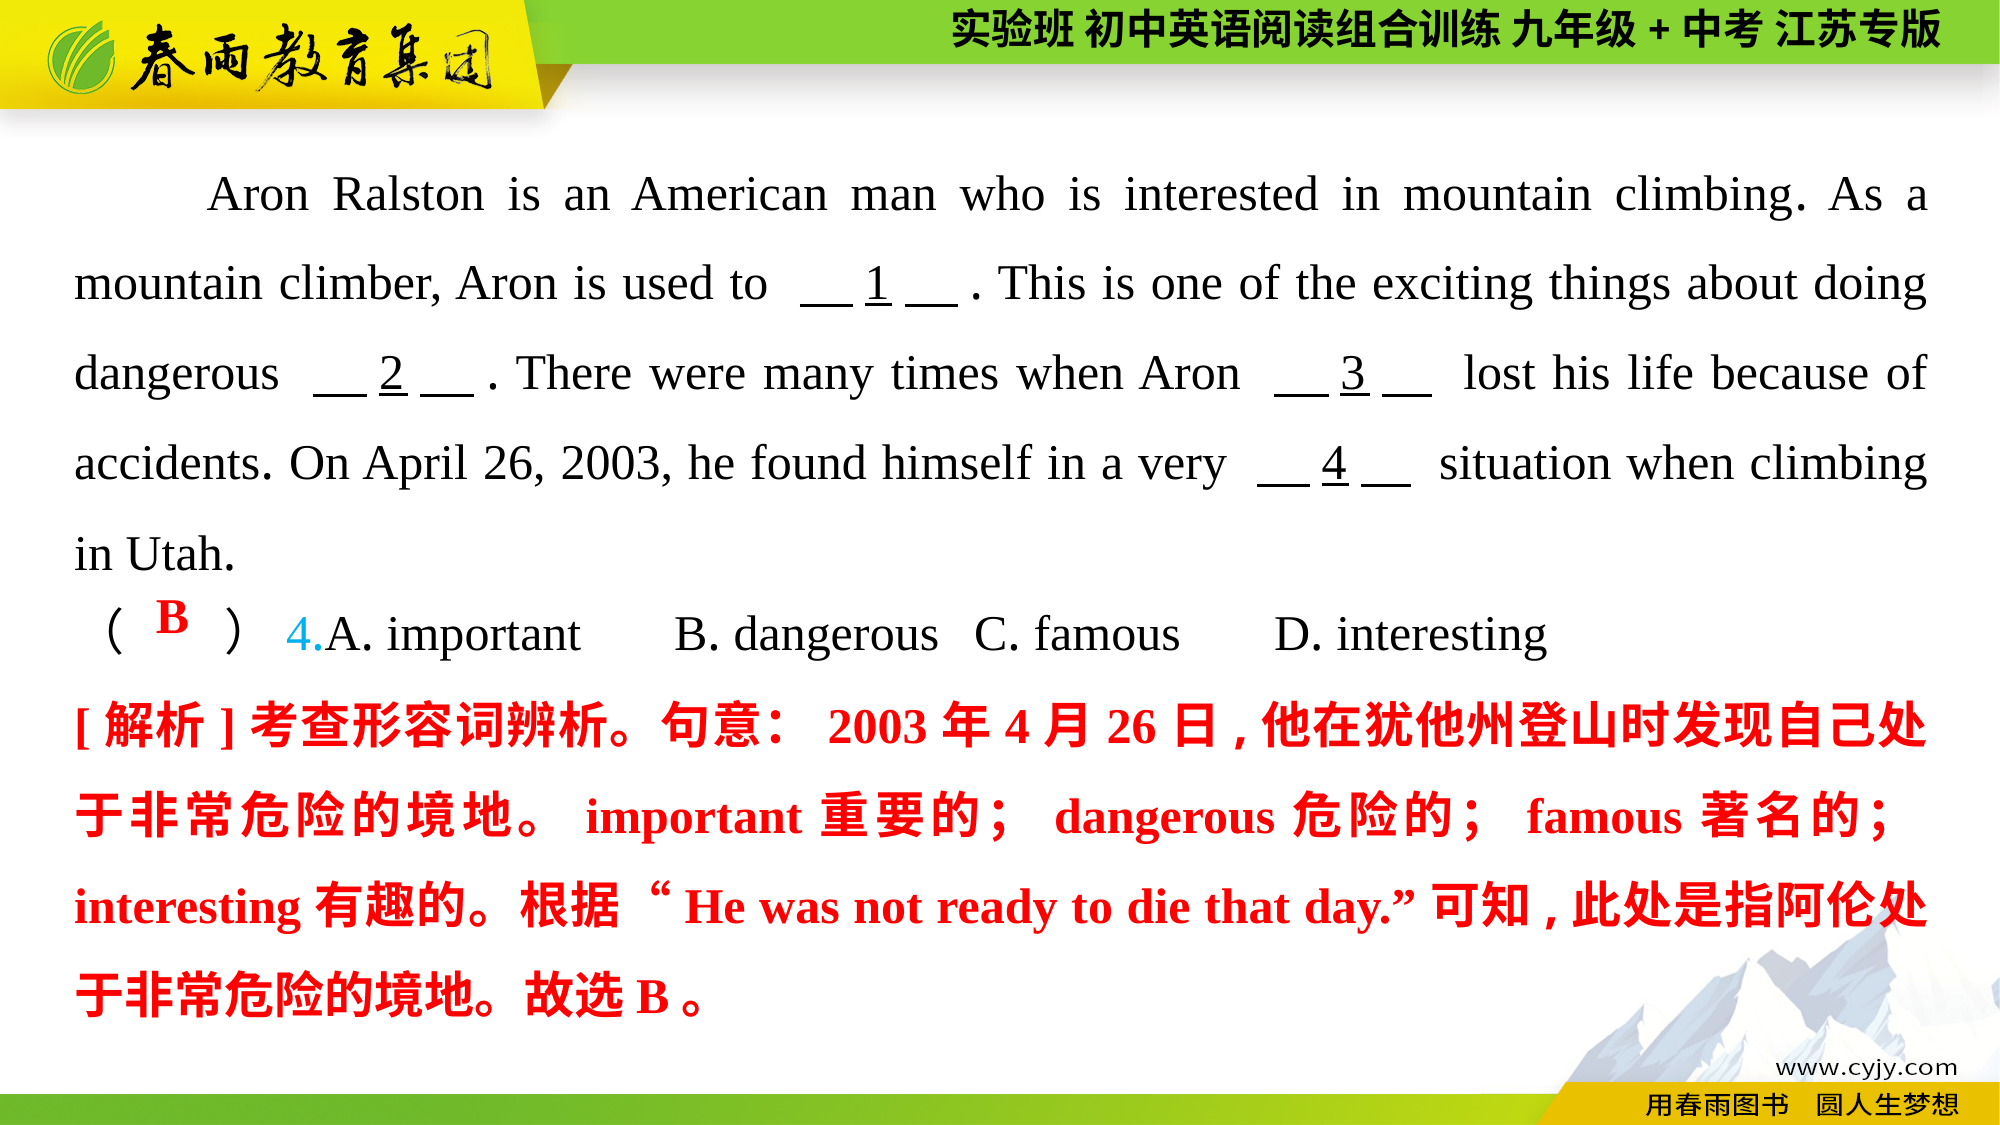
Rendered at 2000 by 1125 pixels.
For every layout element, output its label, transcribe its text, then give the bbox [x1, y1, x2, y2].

list Aron Ralston is an American man who is interested in mountain climbing. As a mountain climber, Aron is used to 1 . This is one of the exciting things about doing dangerous 2 . There were many times when Aron 3 lost his life because of accidents. On April 26, 2003, he found himself in a very 4 situation when climbing in Utah. [59, 122, 1944, 562]
picture [0, 0, 2000, 1125]
text_box [解析]考查形容词辨析。句意：2003年4月26日,他在犹他州登山时发现自己处于非常危险的境地。important重要的；dangerous危险的；famous著名的；interesting有趣的。根据“He was not ready to die that day.”可知,此处是指阿伦处于非常危险的境地。故选B。 [59, 655, 1944, 1031]
text_box B [141, 576, 205, 651]
text_box （ ）4.A. important B. dangerous C. famous D. interesting [59, 562, 1944, 655]
